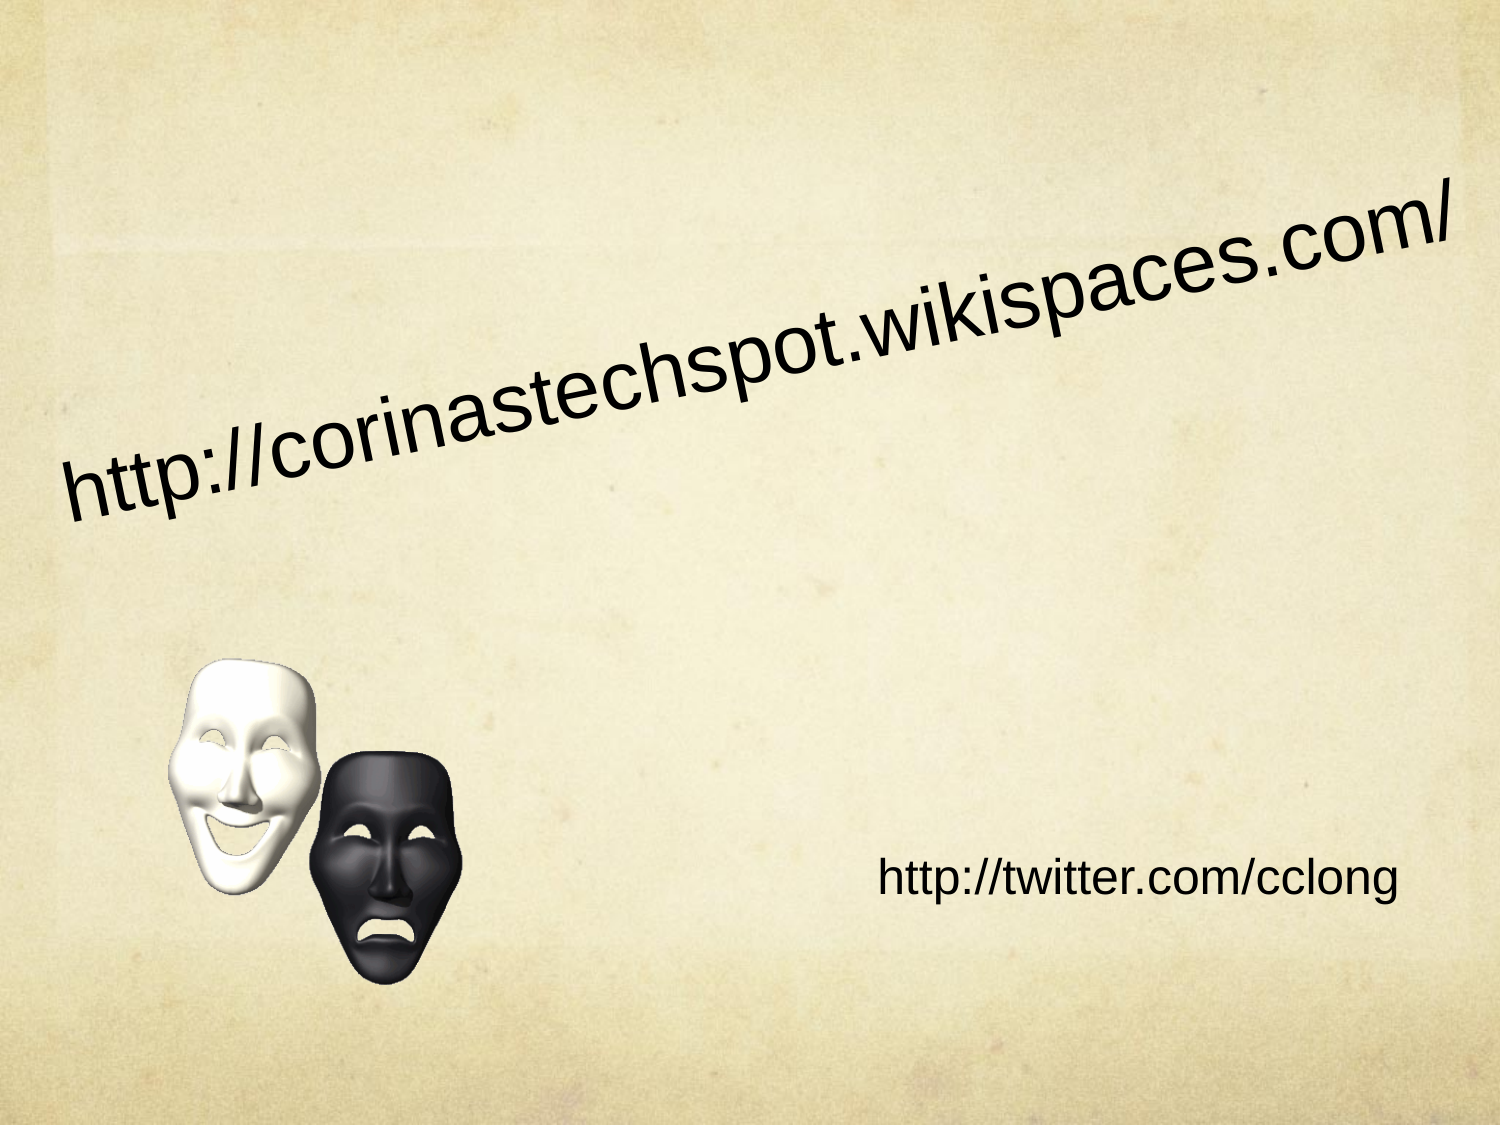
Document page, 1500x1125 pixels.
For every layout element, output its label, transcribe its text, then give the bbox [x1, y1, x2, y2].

text_box http://twitter.com/cclong [862, 837, 1458, 973]
picture [0, 0, 1500, 1125]
text_box http://corinastechspot.wikispaces.com/ [37, 142, 1500, 609]
